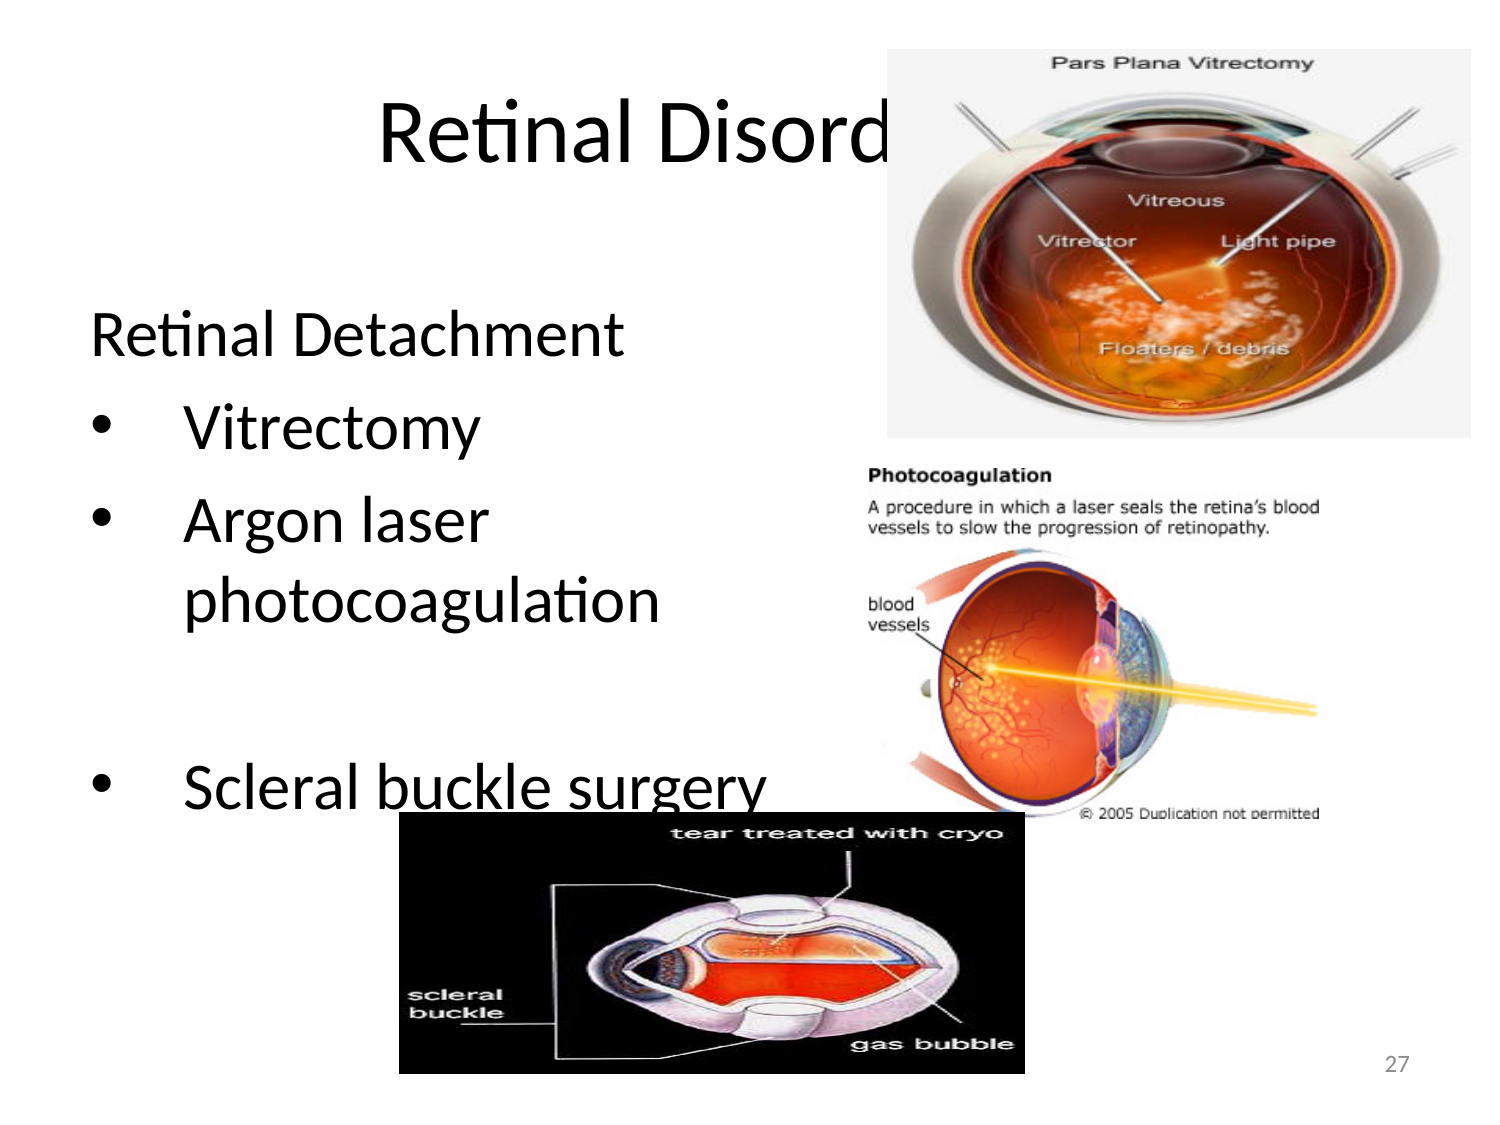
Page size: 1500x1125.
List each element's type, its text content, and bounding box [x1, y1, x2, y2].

title Retinal Disorders [75, 20, 1313, 233]
picture [887, 49, 1471, 438]
slide_number 27 [1074, 1025, 1425, 1100]
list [868, 468, 1319, 820]
list Retinal Detachment Vitrectomy Argon laser photocoagulation Scleral buckle surgery [75, 282, 888, 1006]
picture [399, 812, 1026, 1074]
